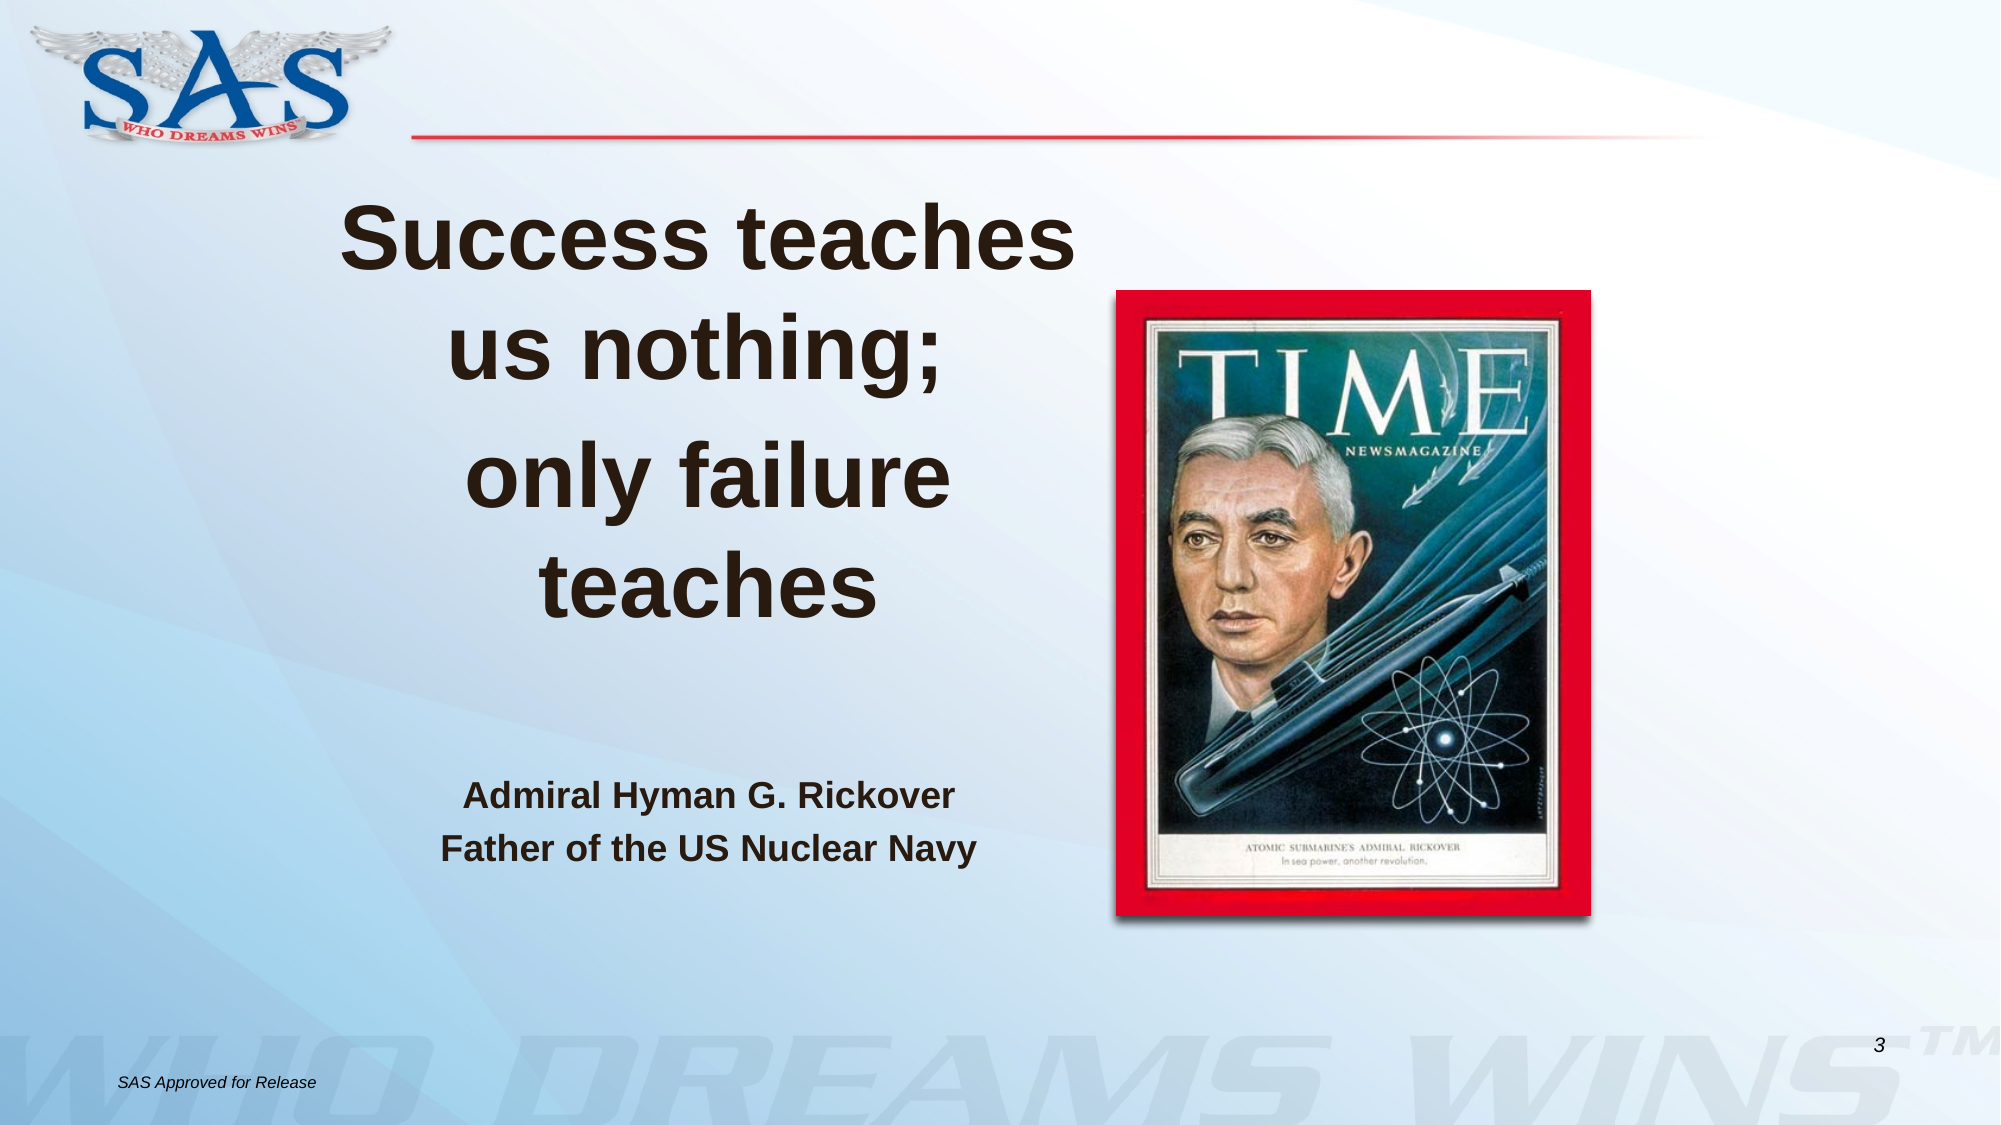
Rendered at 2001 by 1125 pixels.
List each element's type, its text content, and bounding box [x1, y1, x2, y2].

picture [0, 0, 2000, 1125]
list Success teaches us nothing; only failure teaches Admiral Hyman G. Rickover Father of the US Nuclear Navy [301, 169, 1117, 1125]
slide_number 3 [1433, 1024, 1901, 1103]
